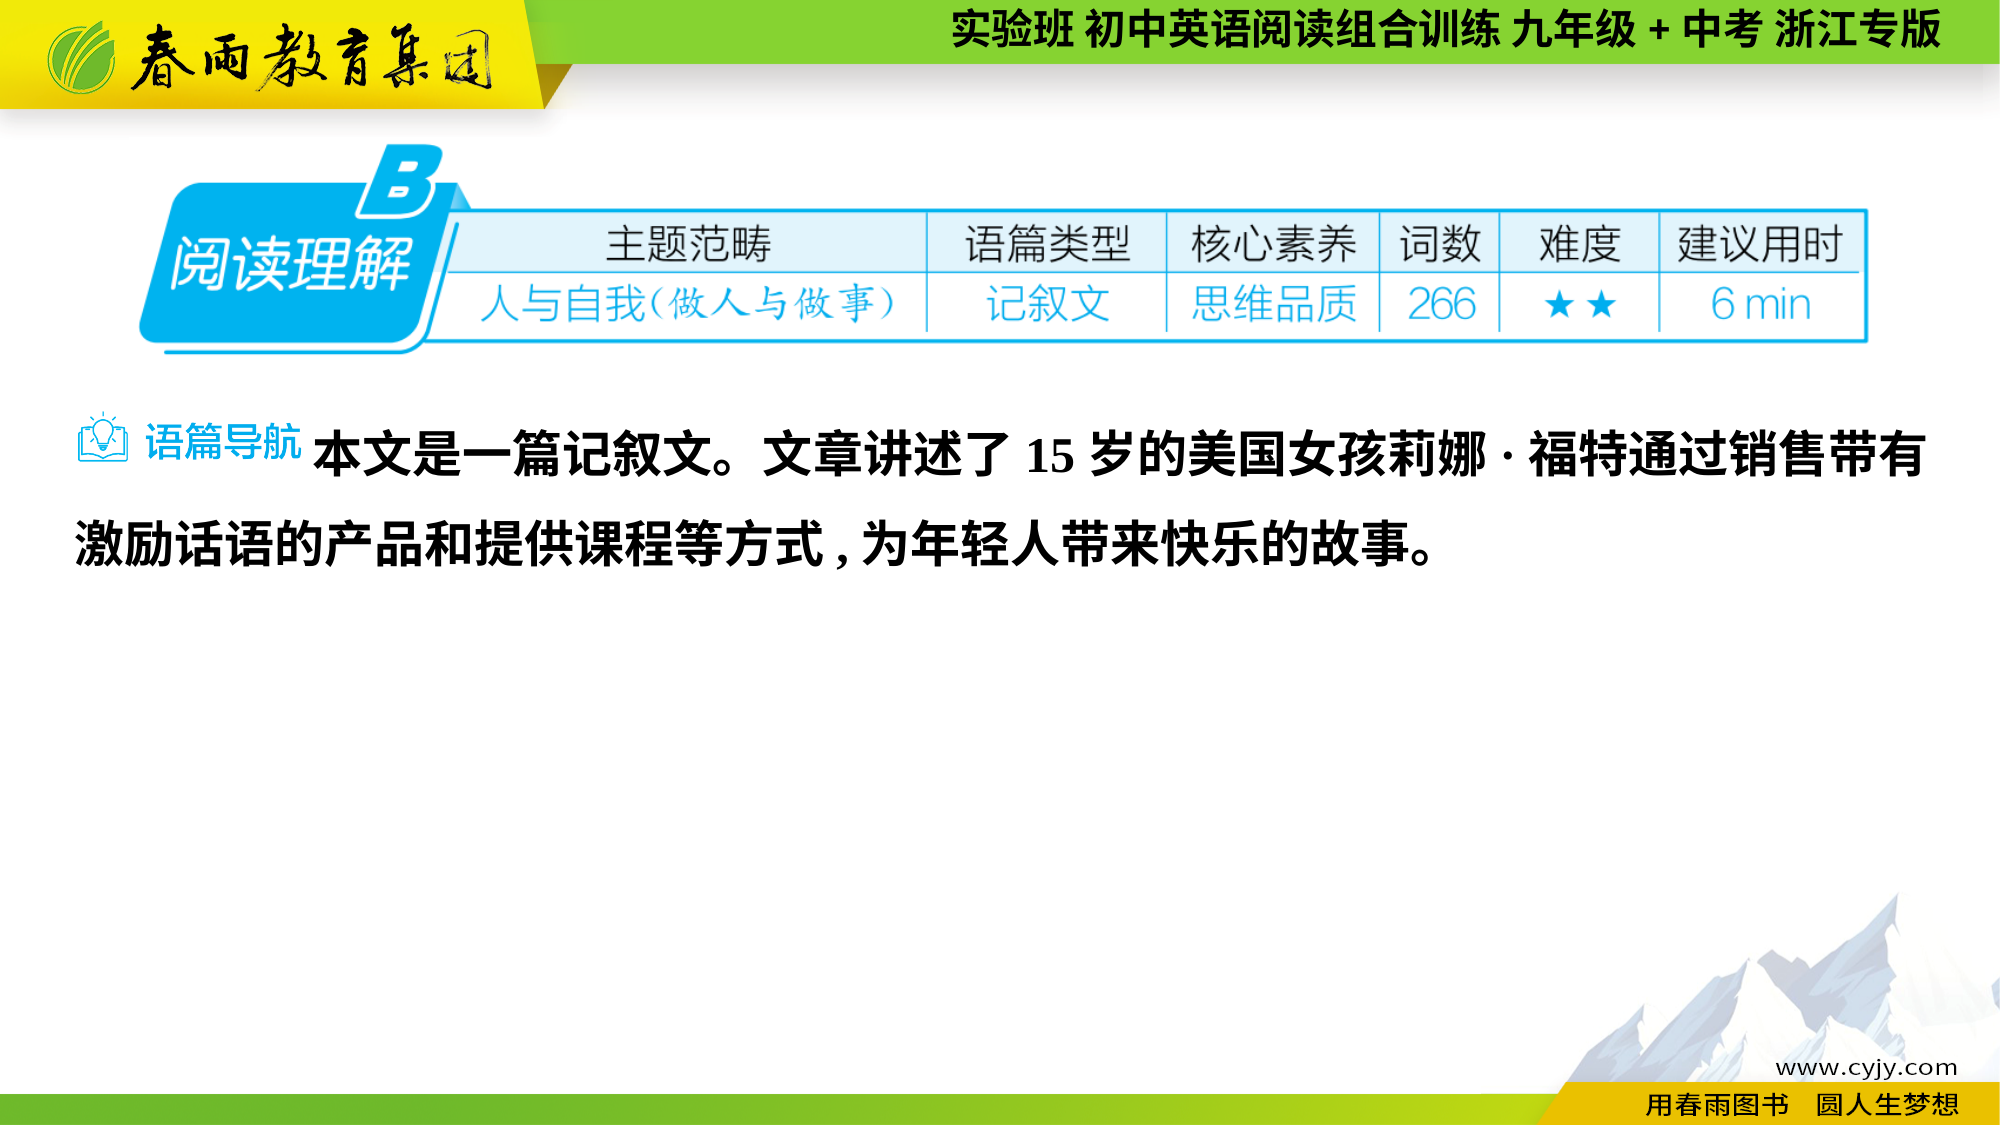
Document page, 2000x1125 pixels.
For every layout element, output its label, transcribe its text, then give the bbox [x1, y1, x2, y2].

picture [0, 0, 2000, 1125]
list 本文是一篇记叙文。文章讲述了15岁的美国女孩莉娜·福特通过销售带有激励话语的产品和提供课程等方式,为年轻人带来快乐的故事。 [59, 385, 1944, 571]
